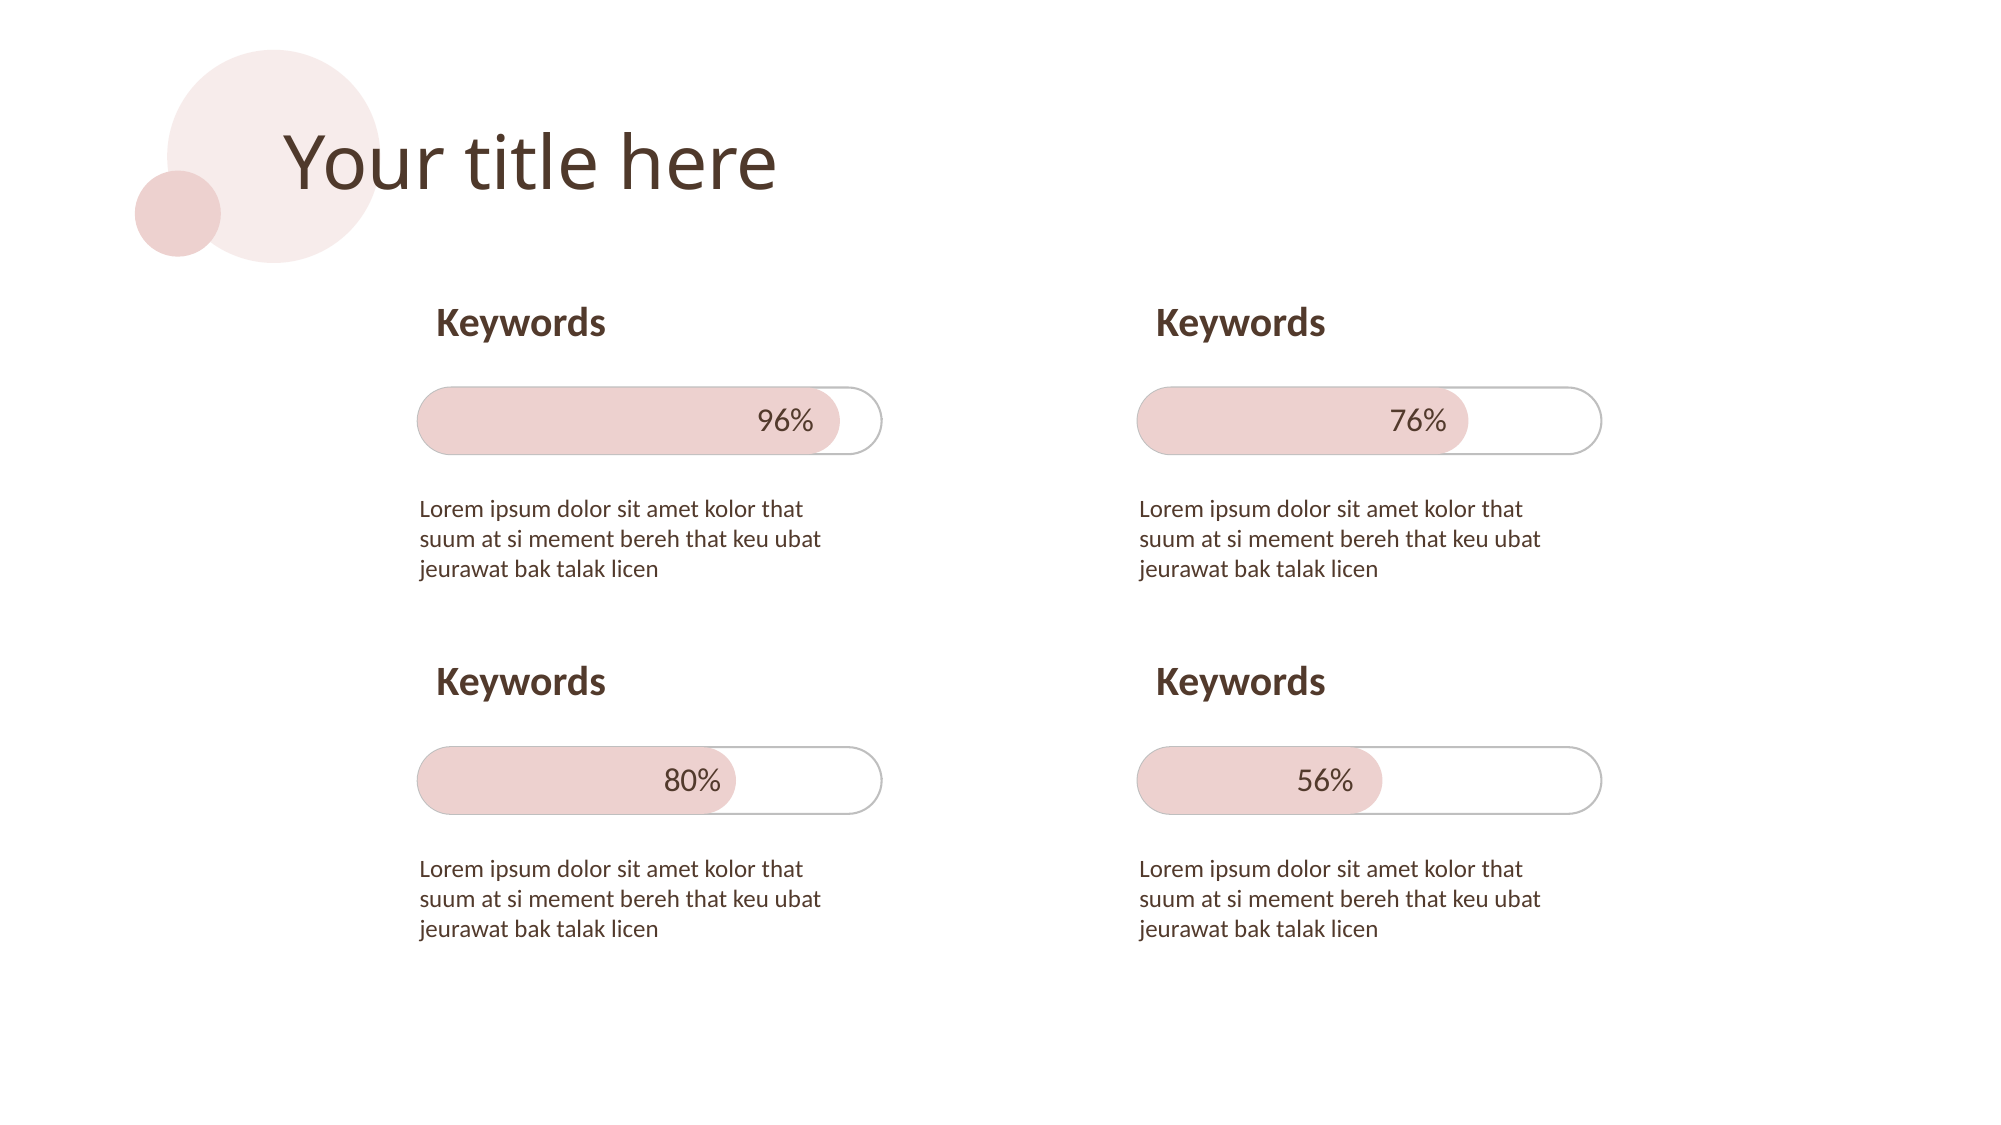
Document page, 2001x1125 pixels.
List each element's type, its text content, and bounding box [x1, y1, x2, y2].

text_box [1357, 746, 1603, 815]
text_box Lorem ipsum dolor sit amet kolor that suum at si mement bereh that keu ubat jeurawat bak talak licen [1124, 844, 1573, 950]
text_box [1462, 399, 1470, 443]
text_box 56% [1281, 750, 1369, 806]
text_box 96% [741, 391, 829, 446]
text_box [711, 746, 883, 815]
text_box [811, 386, 883, 456]
text_box Lorem ipsum dolor sit amet kolor that suum at si mement bereh that keu ubat jeurawat bak talak licen [404, 844, 853, 950]
text_box [416, 386, 841, 456]
text_box Your title here [269, 107, 795, 213]
text_box Keywords [421, 286, 621, 352]
text_box [1439, 386, 1603, 456]
text_box [1136, 386, 1459, 456]
text_box 76% [1374, 391, 1462, 446]
text_box 80% [648, 750, 736, 806]
text_box Keywords [1141, 286, 1341, 352]
text_box [166, 48, 370, 265]
text_box [1136, 746, 1384, 815]
text_box [416, 746, 726, 815]
text_box [133, 169, 222, 258]
text_box Keywords [1141, 646, 1341, 712]
text_box Lorem ipsum dolor sit amet kolor that suum at si mement bereh that keu ubat jeurawat bak talak licen [1124, 485, 1573, 590]
text_box Lorem ipsum dolor sit amet kolor that suum at si mement bereh that keu ubat jeurawat bak talak licen [404, 485, 853, 590]
text_box Keywords [421, 646, 621, 712]
